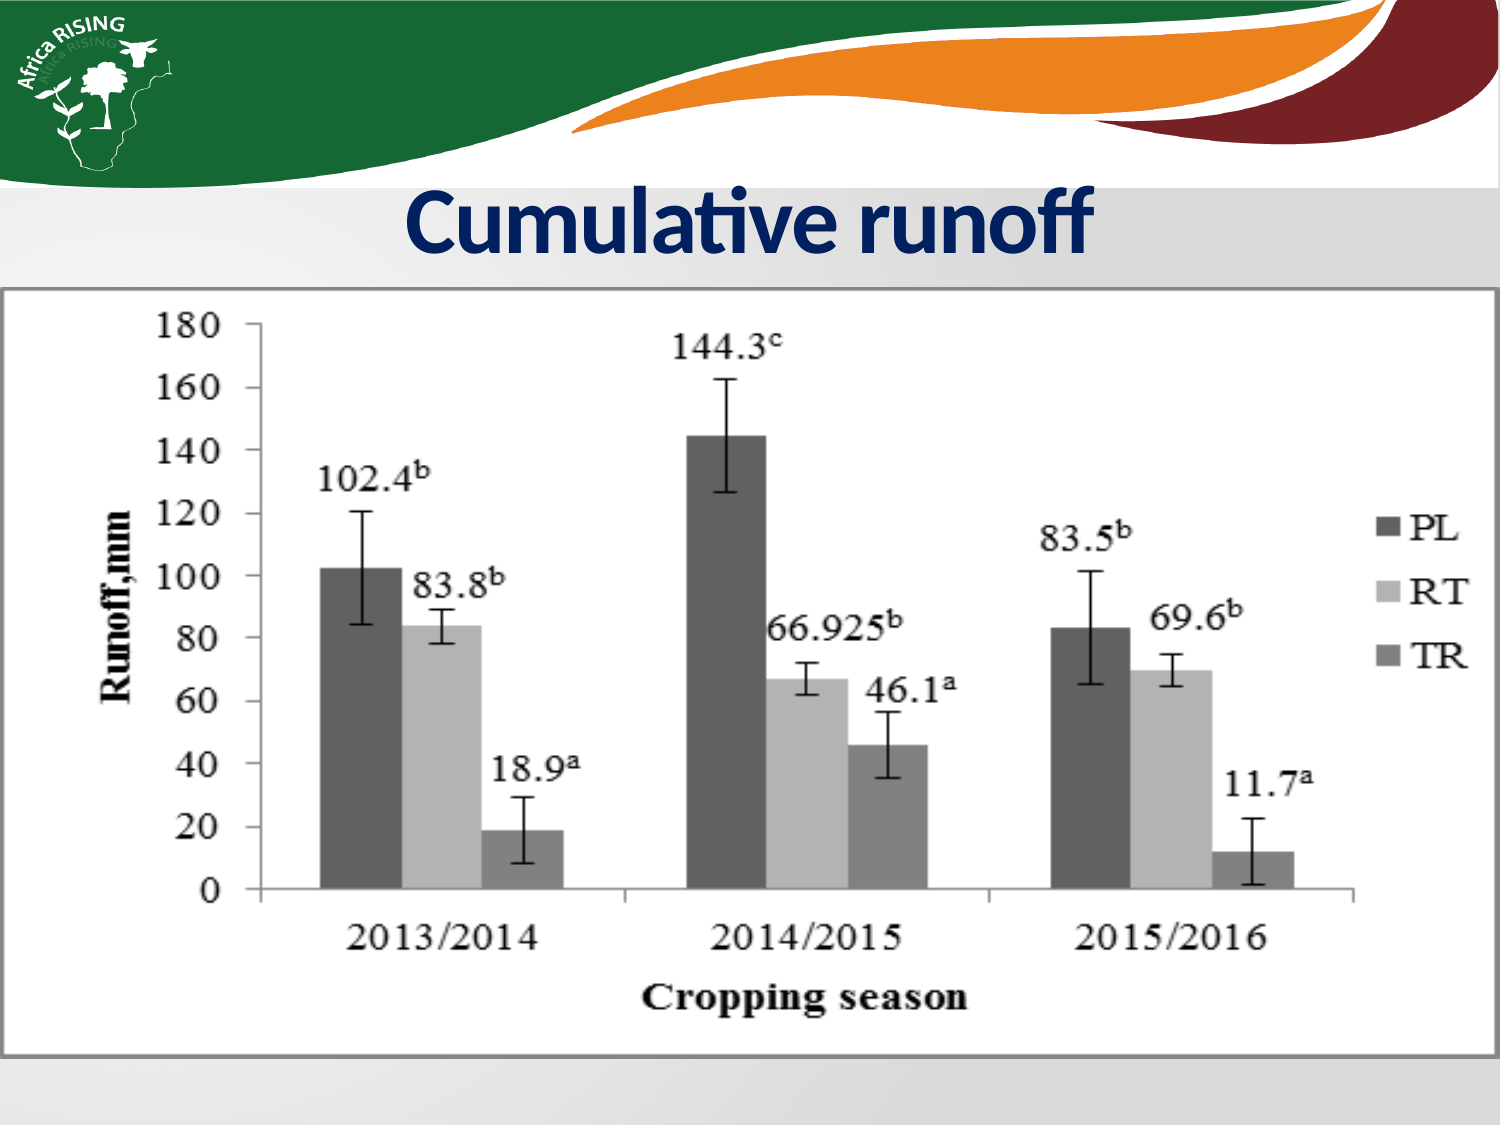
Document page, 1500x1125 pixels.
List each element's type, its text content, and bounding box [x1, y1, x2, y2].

title Cumulative runoff [0, 149, 1500, 282]
picture [0, 0, 1499, 149]
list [0, 286, 1500, 1060]
